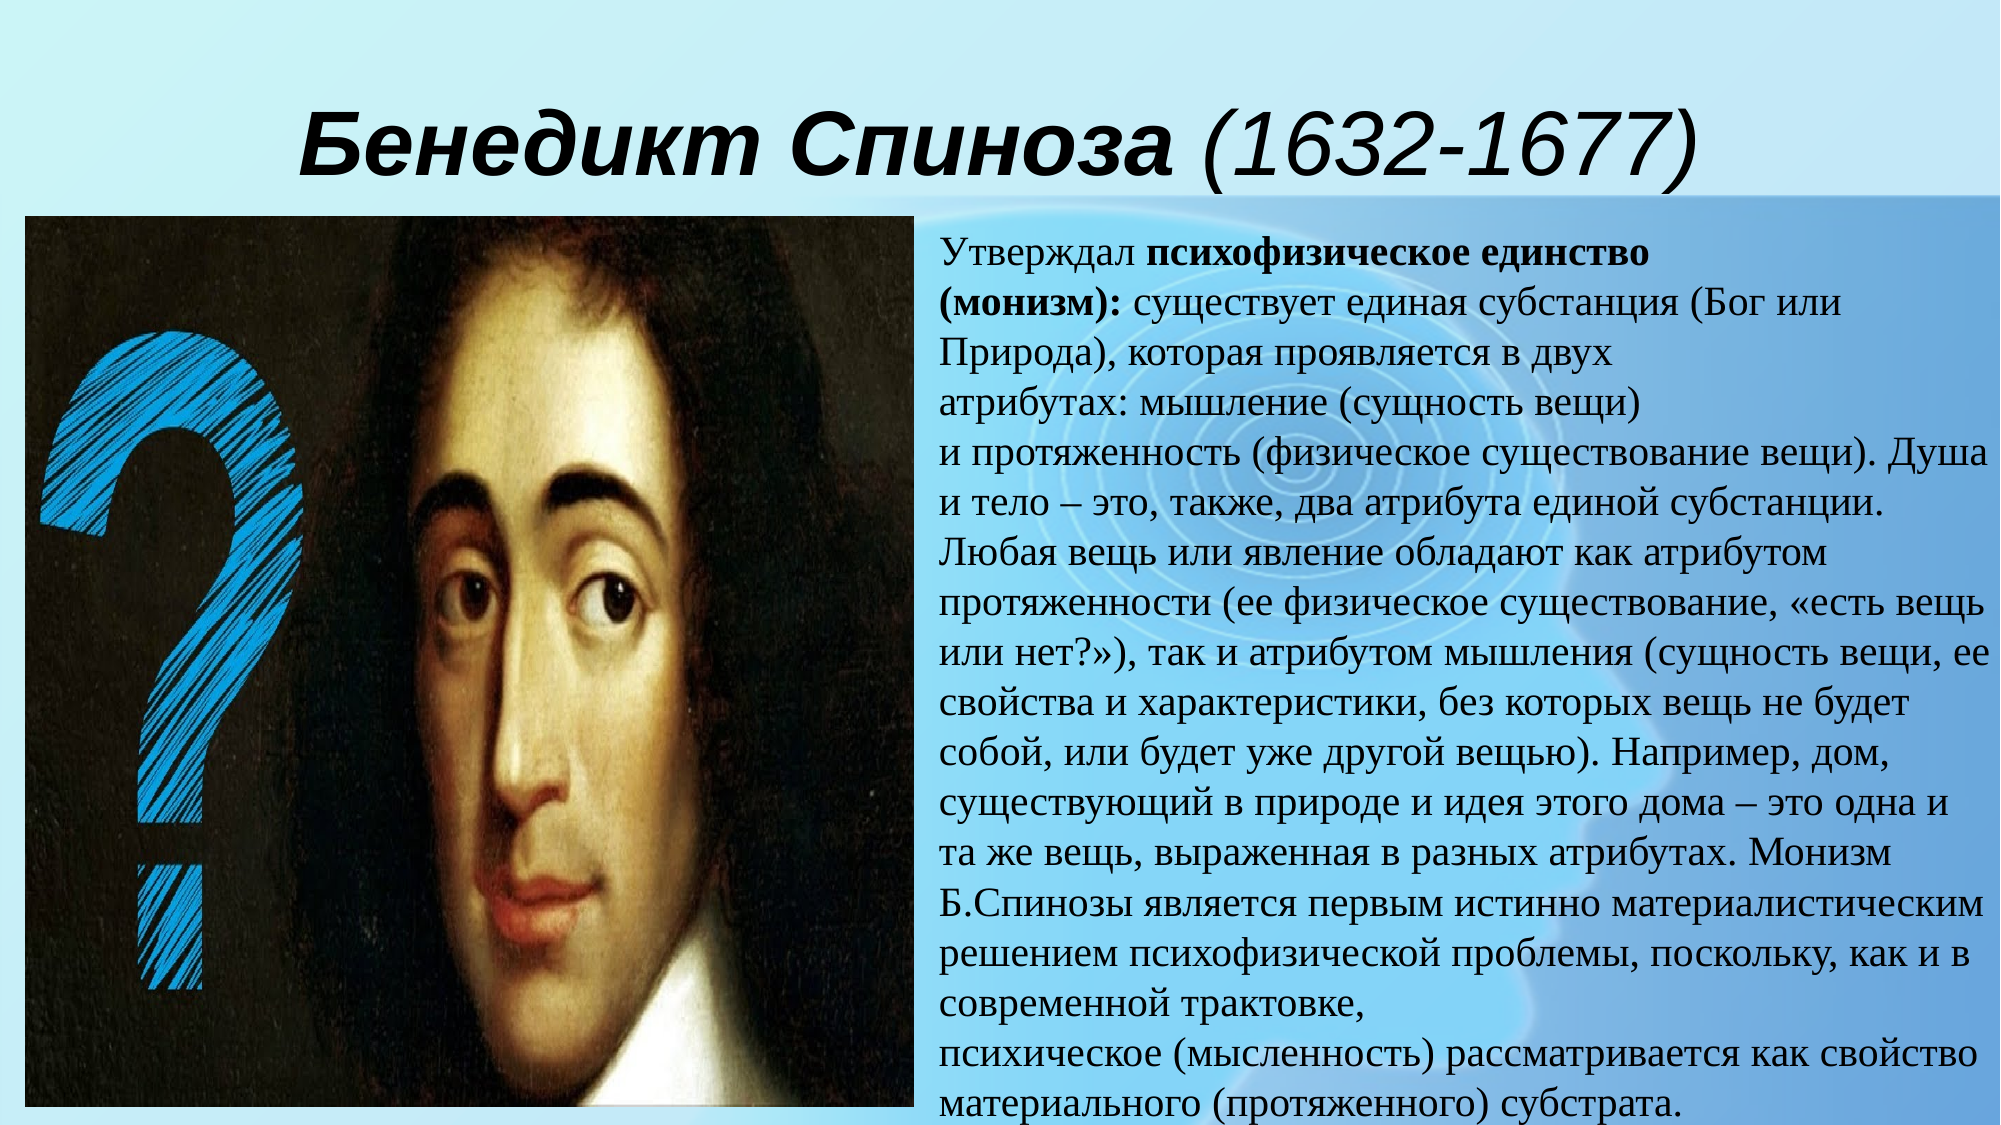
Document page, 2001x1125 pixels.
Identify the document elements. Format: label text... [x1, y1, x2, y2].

title Бенедикт Спиноза (1632-1677) [99, 37, 1900, 241]
picture [0, 0, 2000, 1125]
text_box Утверждал психофизическое единство (монизм): существует единая субстанция (Бог или Природа), которая проявляется в двух атрибутах: мышление (сущность вещи) и протяженность (физическое существование вещи). Душа и тело – это, также, два атрибута единой субстанции. Любая вещь или явление обладают как атрибутом протяженности (ее физическое существование, «есть вещь или нет?»), так и атрибутом мышления (сущность вещи, ее свойства и характеристики, без которых вещь не будет собой, или будет уже другой вещью). Например, дом, существующий в природе и идея этого дома – это одна и та же вещь, выраженная в разных атрибутах. Монизм Б.Спинозы является первым истинно материалистическим решением психофизической проблемы, поскольку, как и в современной трактовке, психическое (мысленность) рассматривается как свойство материального (протяженного) субстрата. [924, 216, 2000, 1125]
